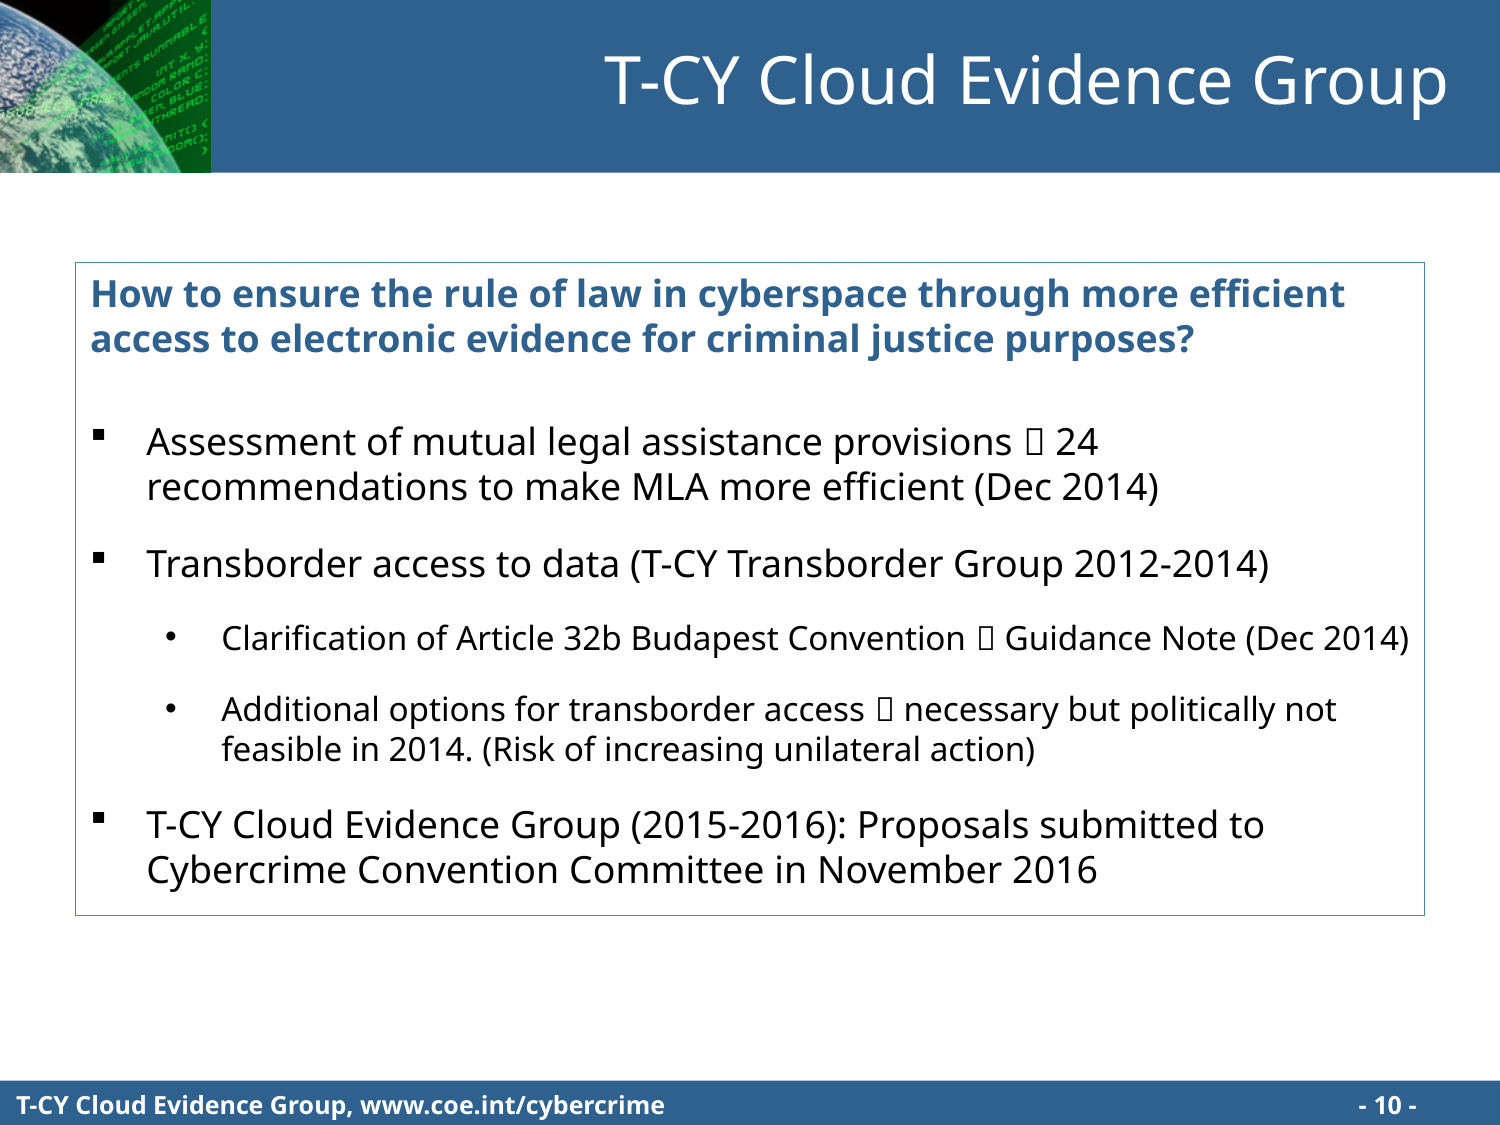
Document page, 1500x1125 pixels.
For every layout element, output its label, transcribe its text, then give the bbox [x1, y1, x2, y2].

text_box [214, 0, 1500, 175]
list How to ensure the rule of law in cyberspace through more efficient access to electronic evidence for criminal justice purposes? Assessment of mutual legal assistance provisions  24 recommendations to make MLA more efficient (Dec 2014) Transborder access to data (T-CY Transborder Group 2012-2014) Clarification of Article 32b Budapest Convention  Guidance Note (Dec 2014) Additional options for transborder access  necessary but politically not feasible in 2014. (Risk of increasing unilateral action) T-CY Cloud Evidence Group (2015-2016): Proposals submitted to Cybercrime Convention Committee in November 2016 [75, 262, 1425, 916]
text_box T-CY Cloud Evidence Group [230, 30, 1483, 126]
text_box T-CY Cloud Evidence Group, www.coe.int/cybercrime - 10 - [1, 1082, 1500, 1125]
picture [0, 0, 212, 173]
text_box [0, 1079, 1500, 1125]
